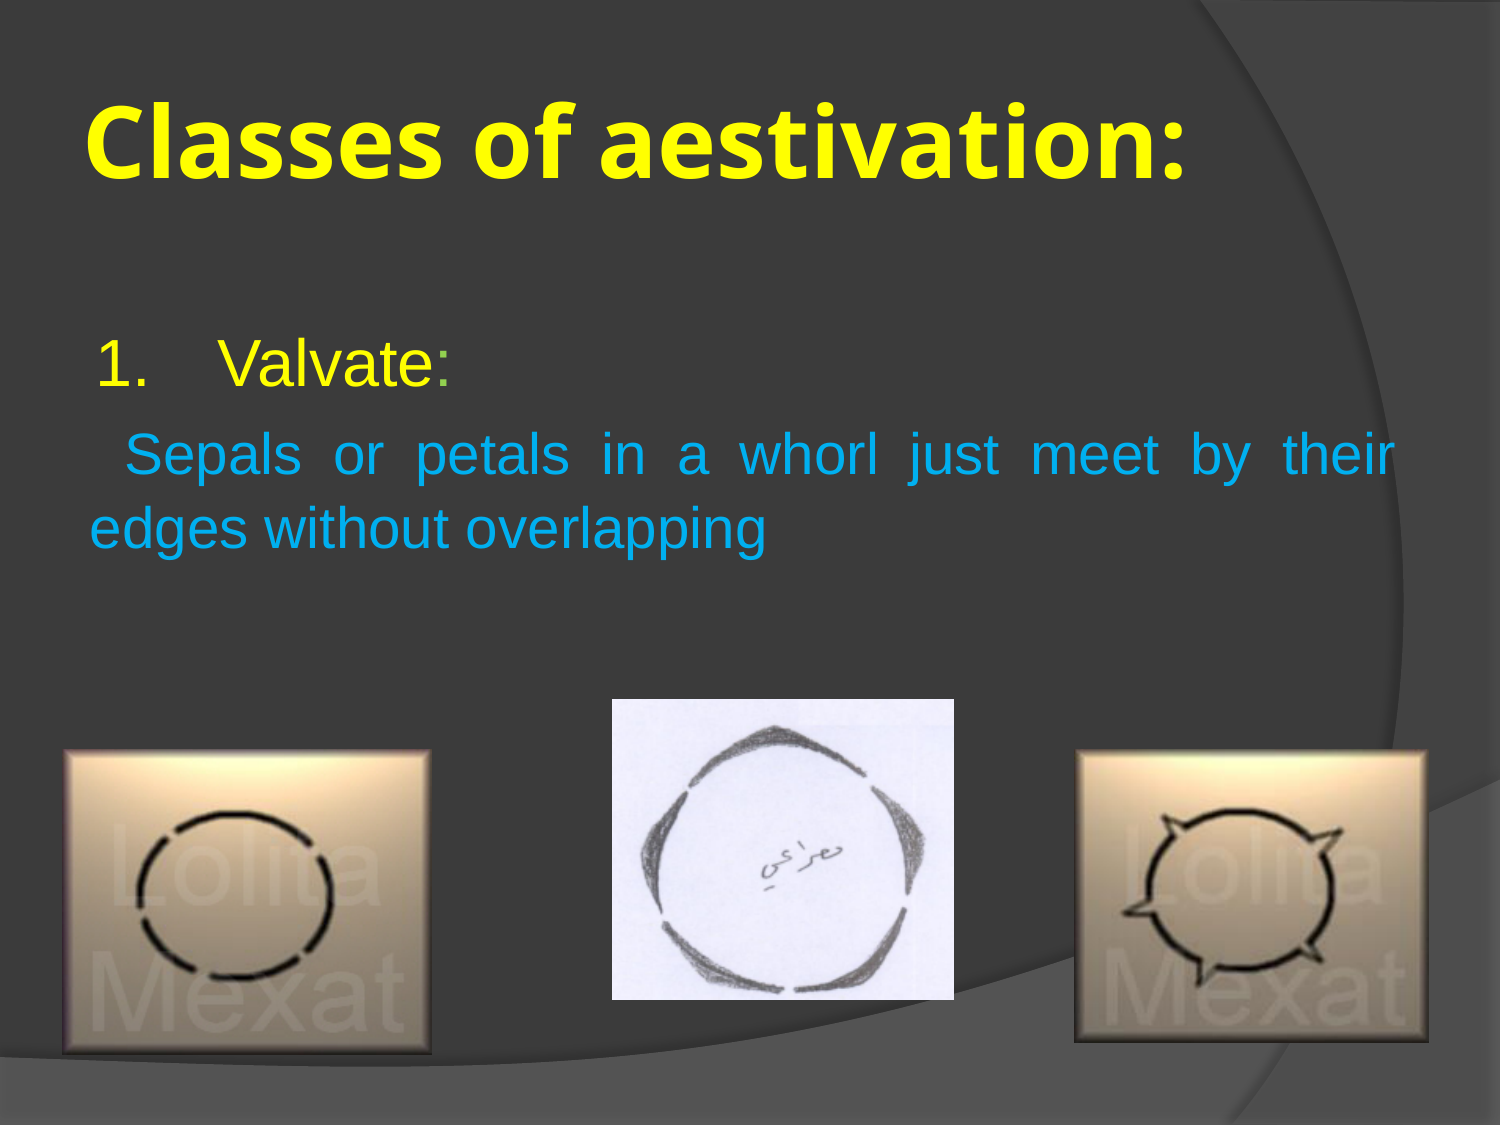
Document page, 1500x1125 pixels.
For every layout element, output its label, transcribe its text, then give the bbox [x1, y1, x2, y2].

picture [62, 749, 432, 1055]
list Valvate: Sepals or petals in a whorl just meet by their edges without overlapping [75, 312, 1413, 700]
picture [612, 699, 954, 1001]
title Classes of aestivation: [75, 45, 1300, 233]
picture [1074, 749, 1429, 1043]
